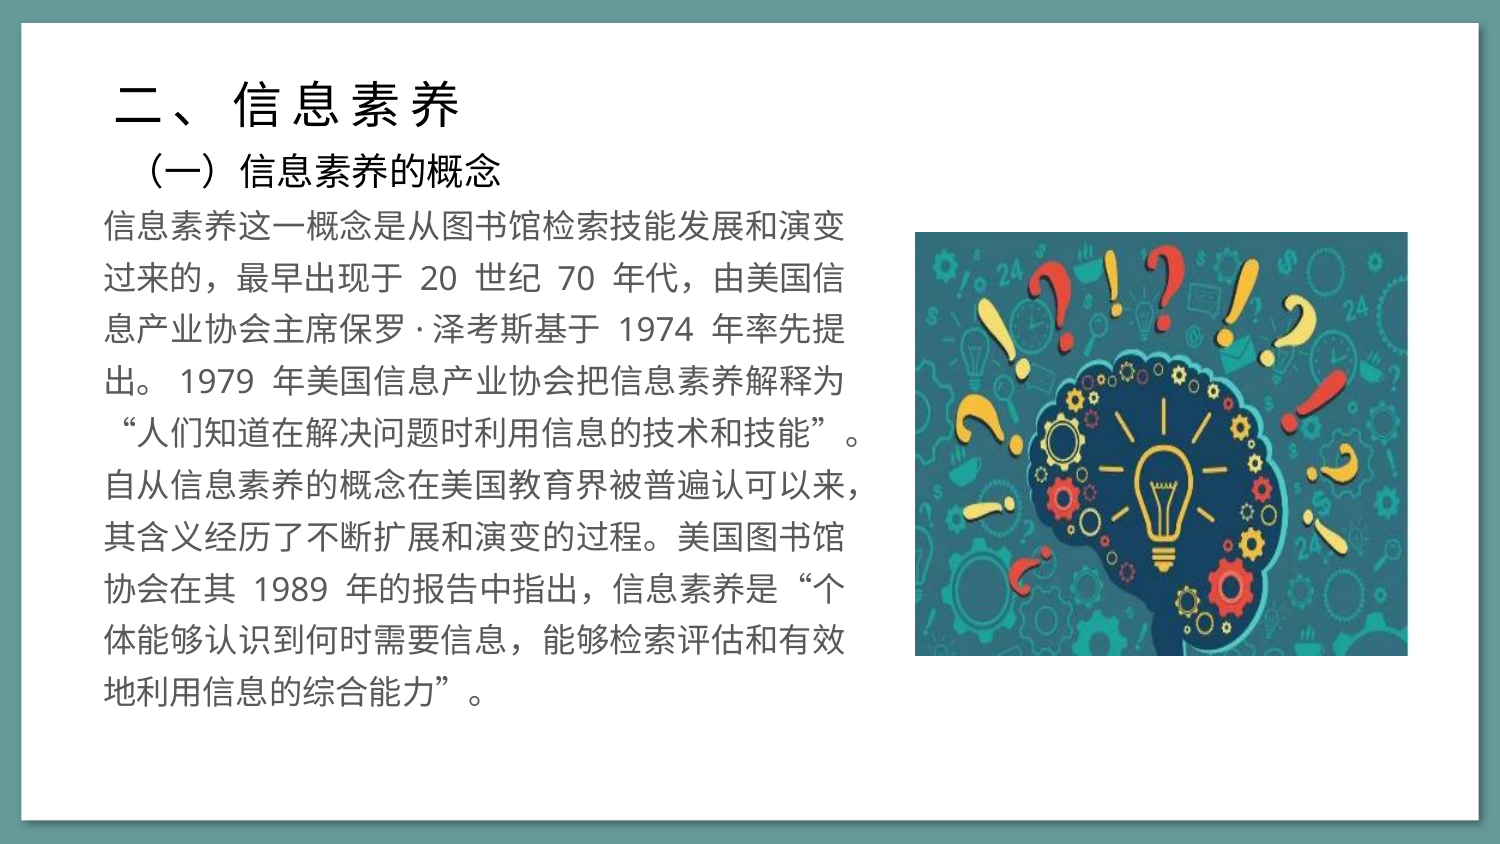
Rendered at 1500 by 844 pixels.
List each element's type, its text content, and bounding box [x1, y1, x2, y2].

text_box 二、信息素养 [100, 67, 1026, 141]
text_box （一）信息素养的概念 [112, 140, 517, 201]
text_box 信息素养这一概念是从图书馆检索技能发展和演变过来的，最早出现于 20 世纪 70 年代，由美国信息产业协会主席保罗·泽考斯基于 1974 年率先提出。1979 年美国信息产业协会把信息素养解释为“人们知道在解决问题时利用信息的技术和技能”。 自从信息素养的概念在美国教育界被普遍认可以来，其含义经历了不断扩展和演变的过程。美国图书馆协会在其 1989 年的报告中指出，信息素养是“个体能够认识到何时需要信息，能够检索评估和有效地利用信息的综合能力”。 [88, 185, 861, 719]
picture [915, 232, 1410, 657]
